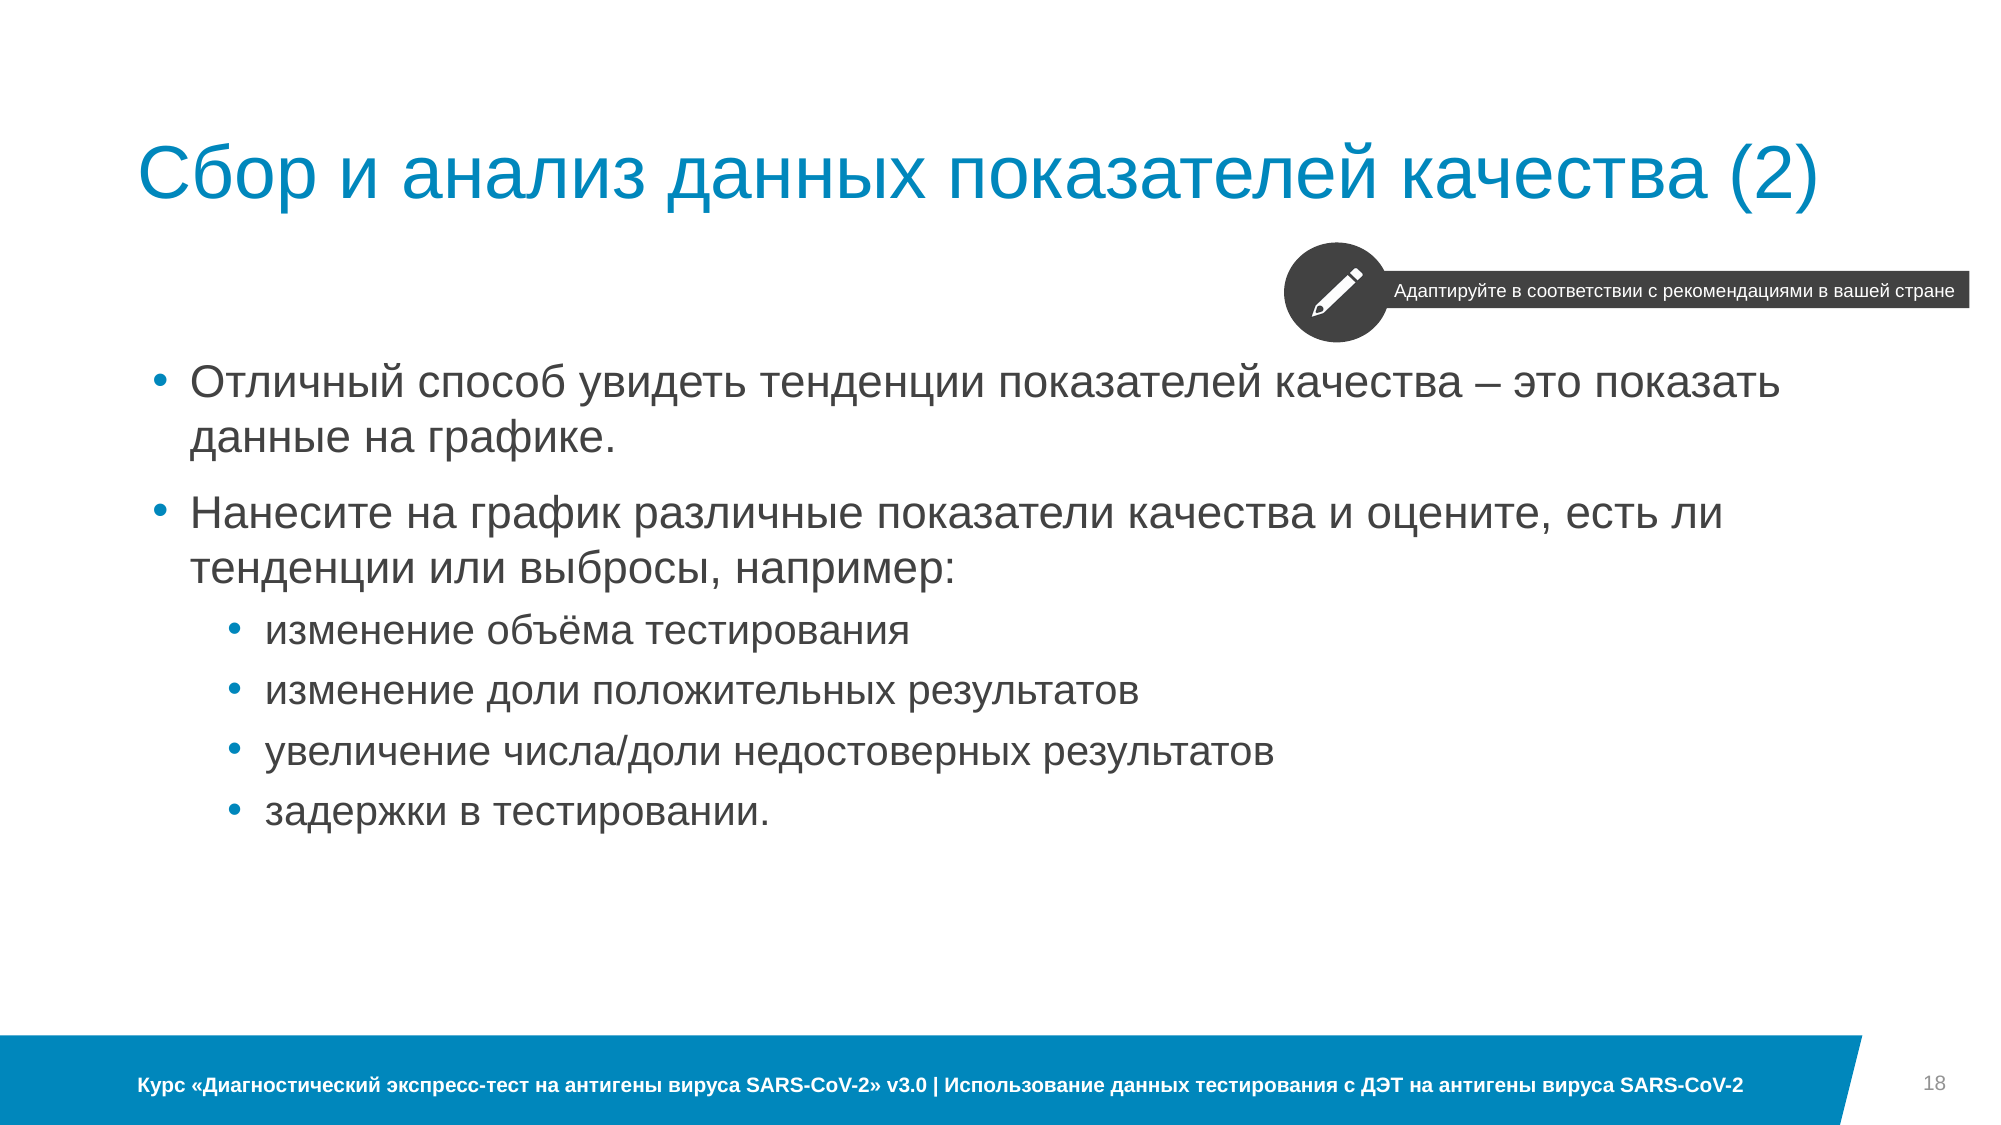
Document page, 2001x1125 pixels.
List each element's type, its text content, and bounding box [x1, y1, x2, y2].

slide_number 18 [1862, 1035, 1947, 1125]
footer Курс «Диагностический экспресс-тест на антигены вируса SARS-CoV-2» v3.0 | Использование данных тестирования с ДЭТ на антигены вируса SARS-CoV-2 [137, 1042, 1815, 1125]
title Сбор и анализ данных показателей качества (2) [137, 59, 1863, 215]
list Отличный способ увидеть тенденции показателей качества – это показать данные на графике. Нанесите на график различные показатели качества и оцените, есть ли тенденции или выбросы, например: изменение объёма тестирования изменение доли положительных результатов увеличение числа/доли недостоверных результатов задержки в тестировании. [137, 273, 1863, 1002]
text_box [1285, 243, 1970, 342]
